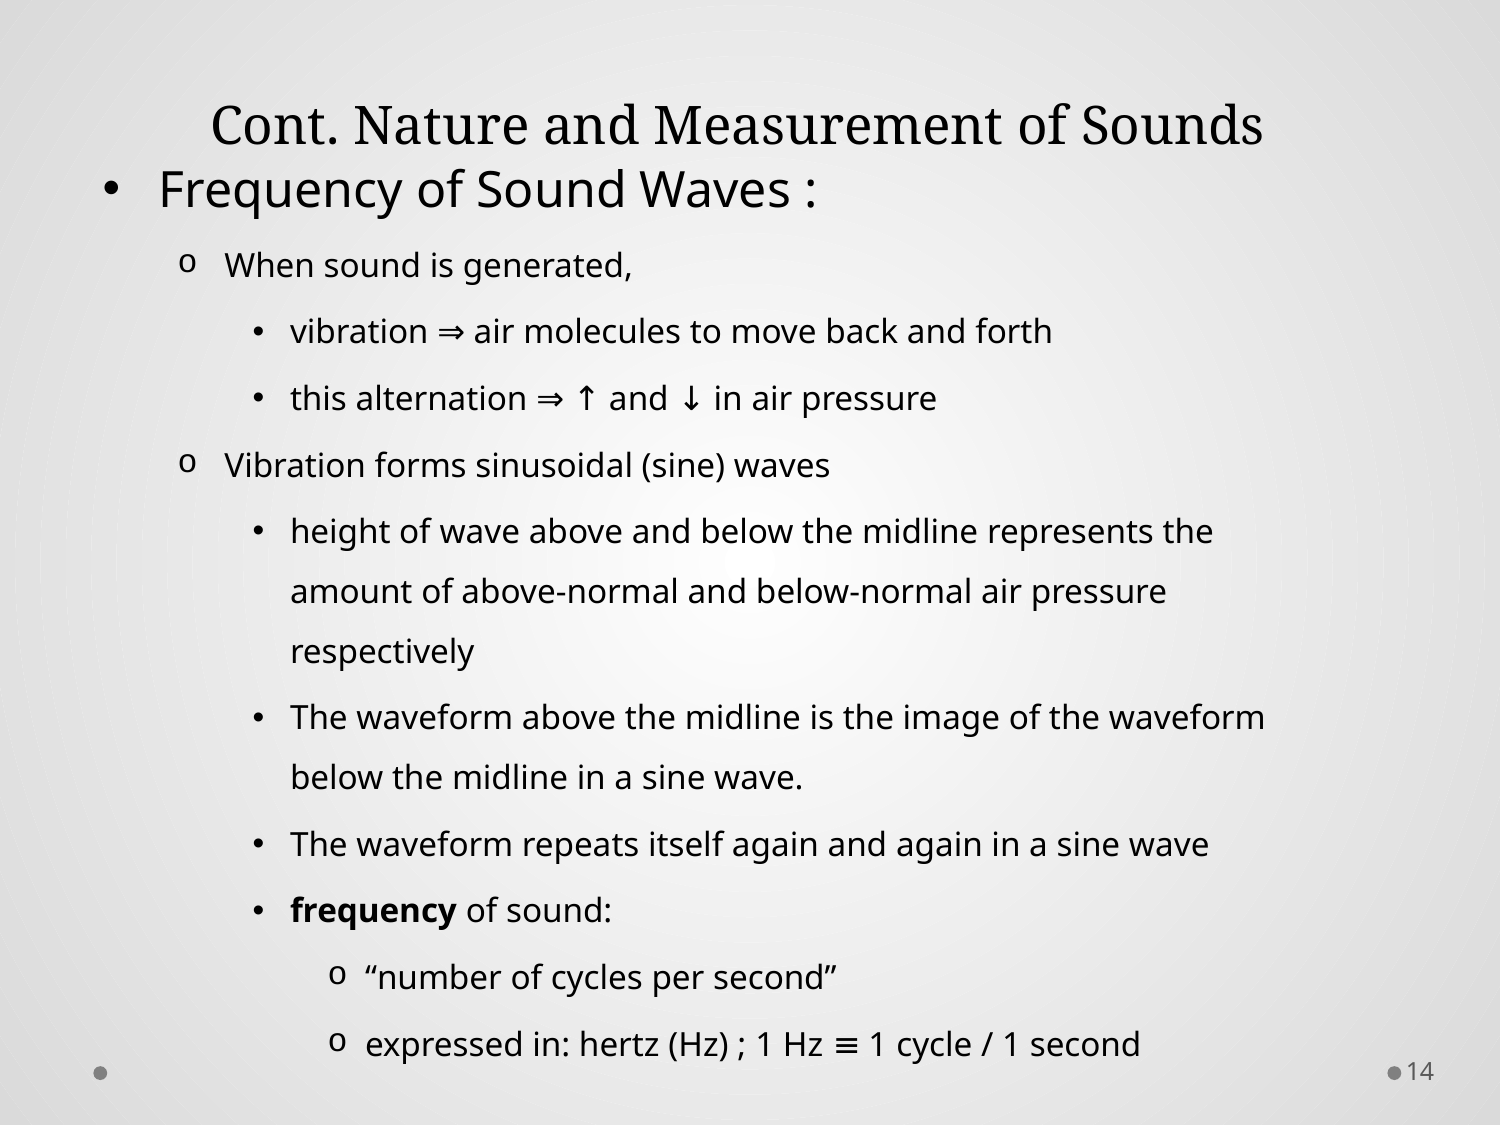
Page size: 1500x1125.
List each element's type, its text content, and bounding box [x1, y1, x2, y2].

slide_number 14 [1401, 1042, 1494, 1103]
list Frequency of Sound Waves : When sound is generated, vibration ⇒ air molecules to move back and forth this alternation ⇒ ↑ and ↓ in air pressure Vibration forms sinusoidal (sine) waves height of wave above and below the midline represents the amount of above-normal and below-normal air pressure respectively The waveform above the midline is the image of the waveform below the midline in a sine wave. The waveform repeats itself again and again in a sine wave frequency of sound: “number of cycles per second” expressed in: hertz (Hz) ; 1 Hz ≡ 1 cycle / 1 second [87, 149, 1338, 1125]
title Cont. Nature and Measurement of Sounds [62, 62, 1413, 163]
